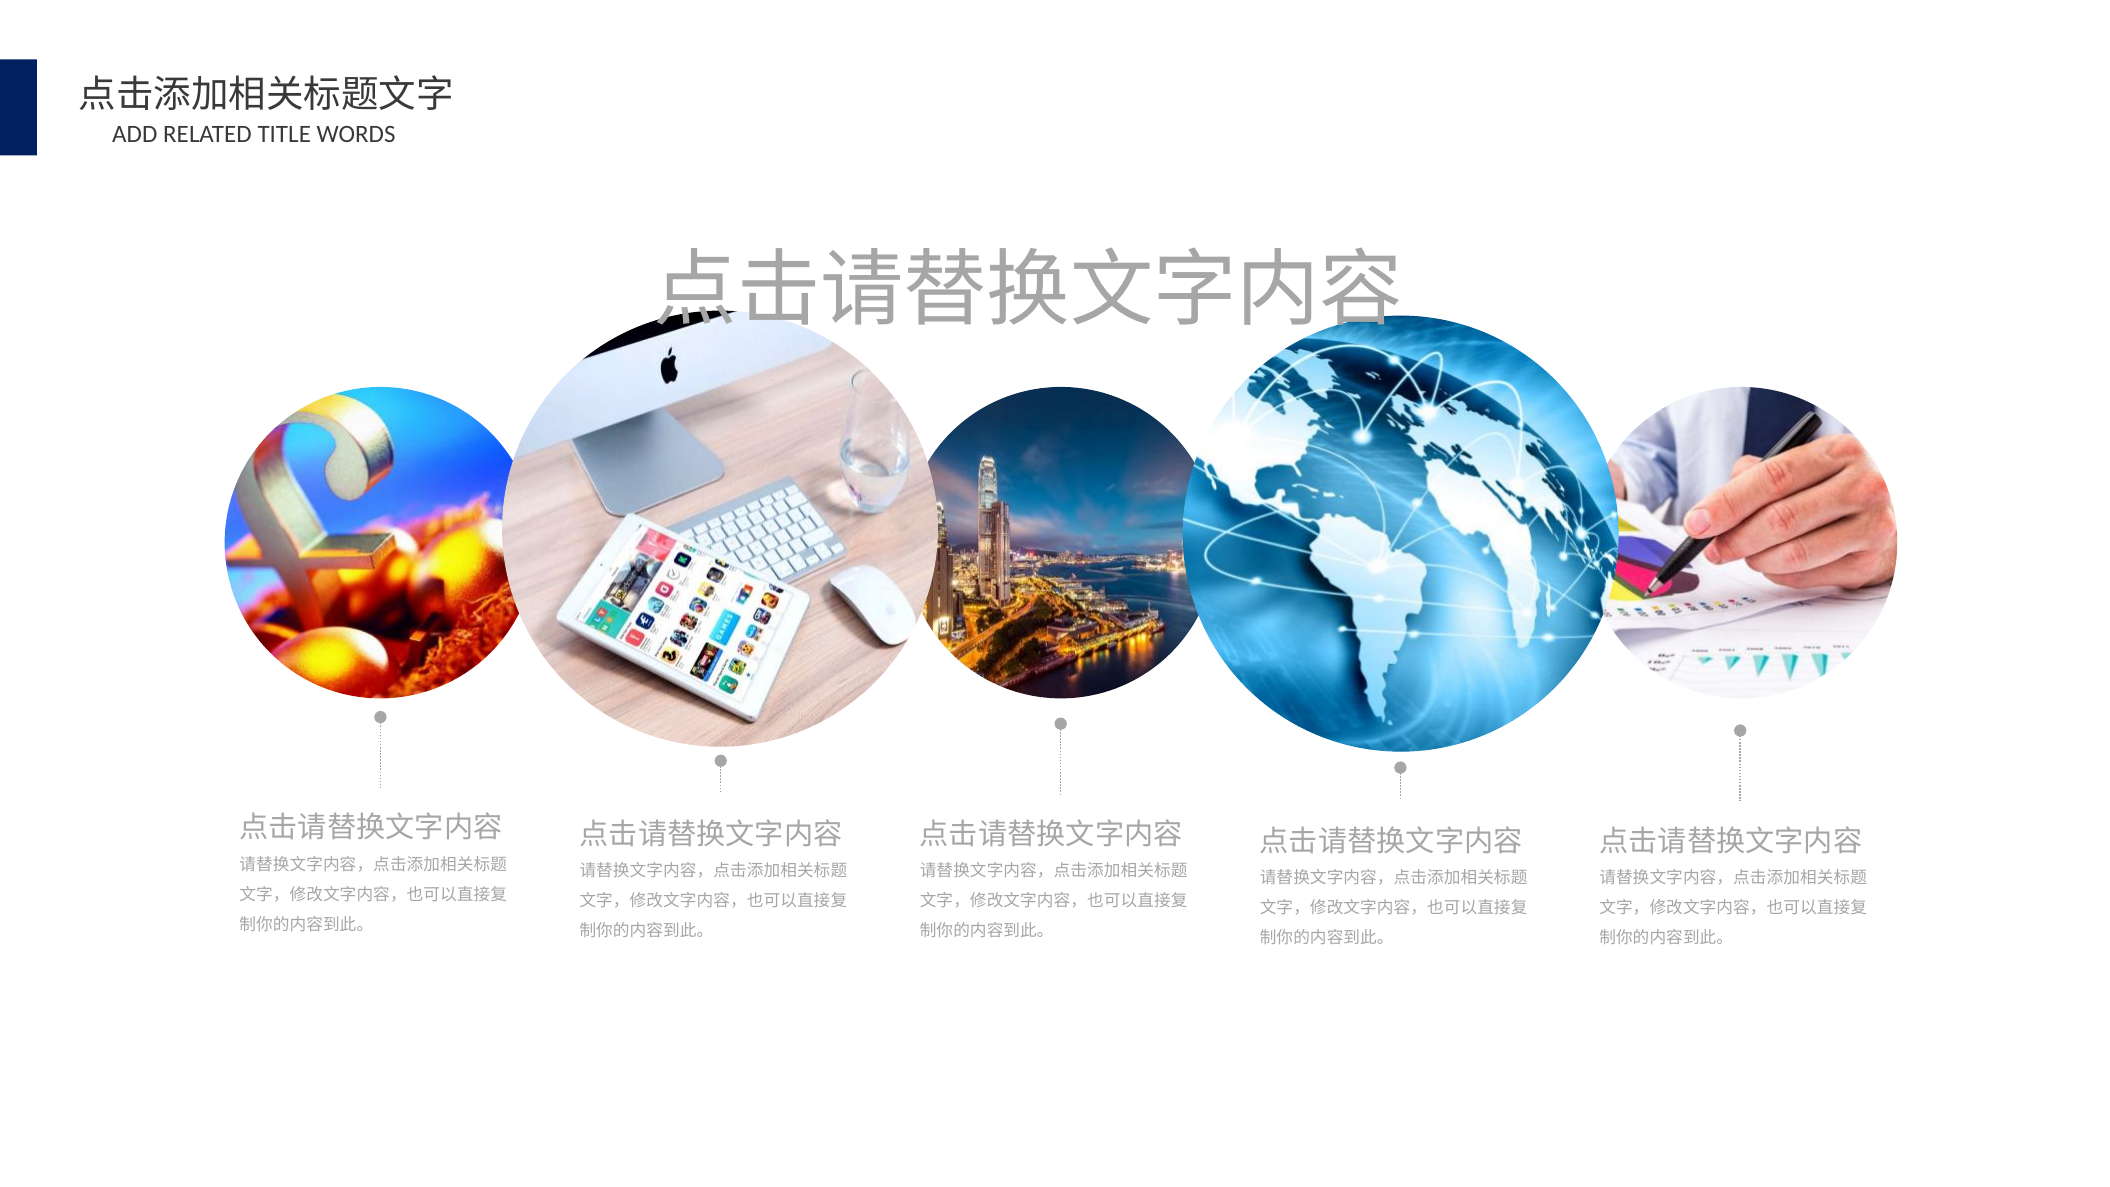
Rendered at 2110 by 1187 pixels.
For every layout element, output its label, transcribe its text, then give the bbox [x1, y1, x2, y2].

text_box [922, 385, 1198, 700]
text_box [223, 385, 519, 700]
text_box 点击添加相关标题文字 [62, 61, 470, 123]
text_box ADD RELATED TITLE WORDS [96, 109, 413, 156]
text_box 点击请替换文字内容 请替换文字内容，点击添加相关标题文字，修改文字内容，也可以直接复制你的内容到此。 [564, 787, 877, 950]
text_box [501, 325, 940, 748]
text_box 点击请替换文字内容 请替换文字内容，点击添加相关标题文字，修改文字内容，也可以直接复制你的内容到此。 [904, 787, 1217, 950]
text_box 点击请替换文字内容 请替换文字内容，点击添加相关标题文字，修改文字内容，也可以直接复制你的内容到此。 [224, 781, 537, 944]
text_box 点击请替换文字内容 请替换文字内容，点击添加相关标题文字，修改文字内容，也可以直接复制你的内容到此。 [1584, 794, 1897, 957]
text_box 点击请替换文字内容 [639, 178, 1471, 343]
text_box [1604, 385, 1899, 700]
text_box 点击请替换文字内容 请替换文字内容，点击添加相关标题文字，修改文字内容，也可以直接复制你的内容到此。 [1244, 794, 1557, 957]
text_box [1181, 326, 1620, 753]
